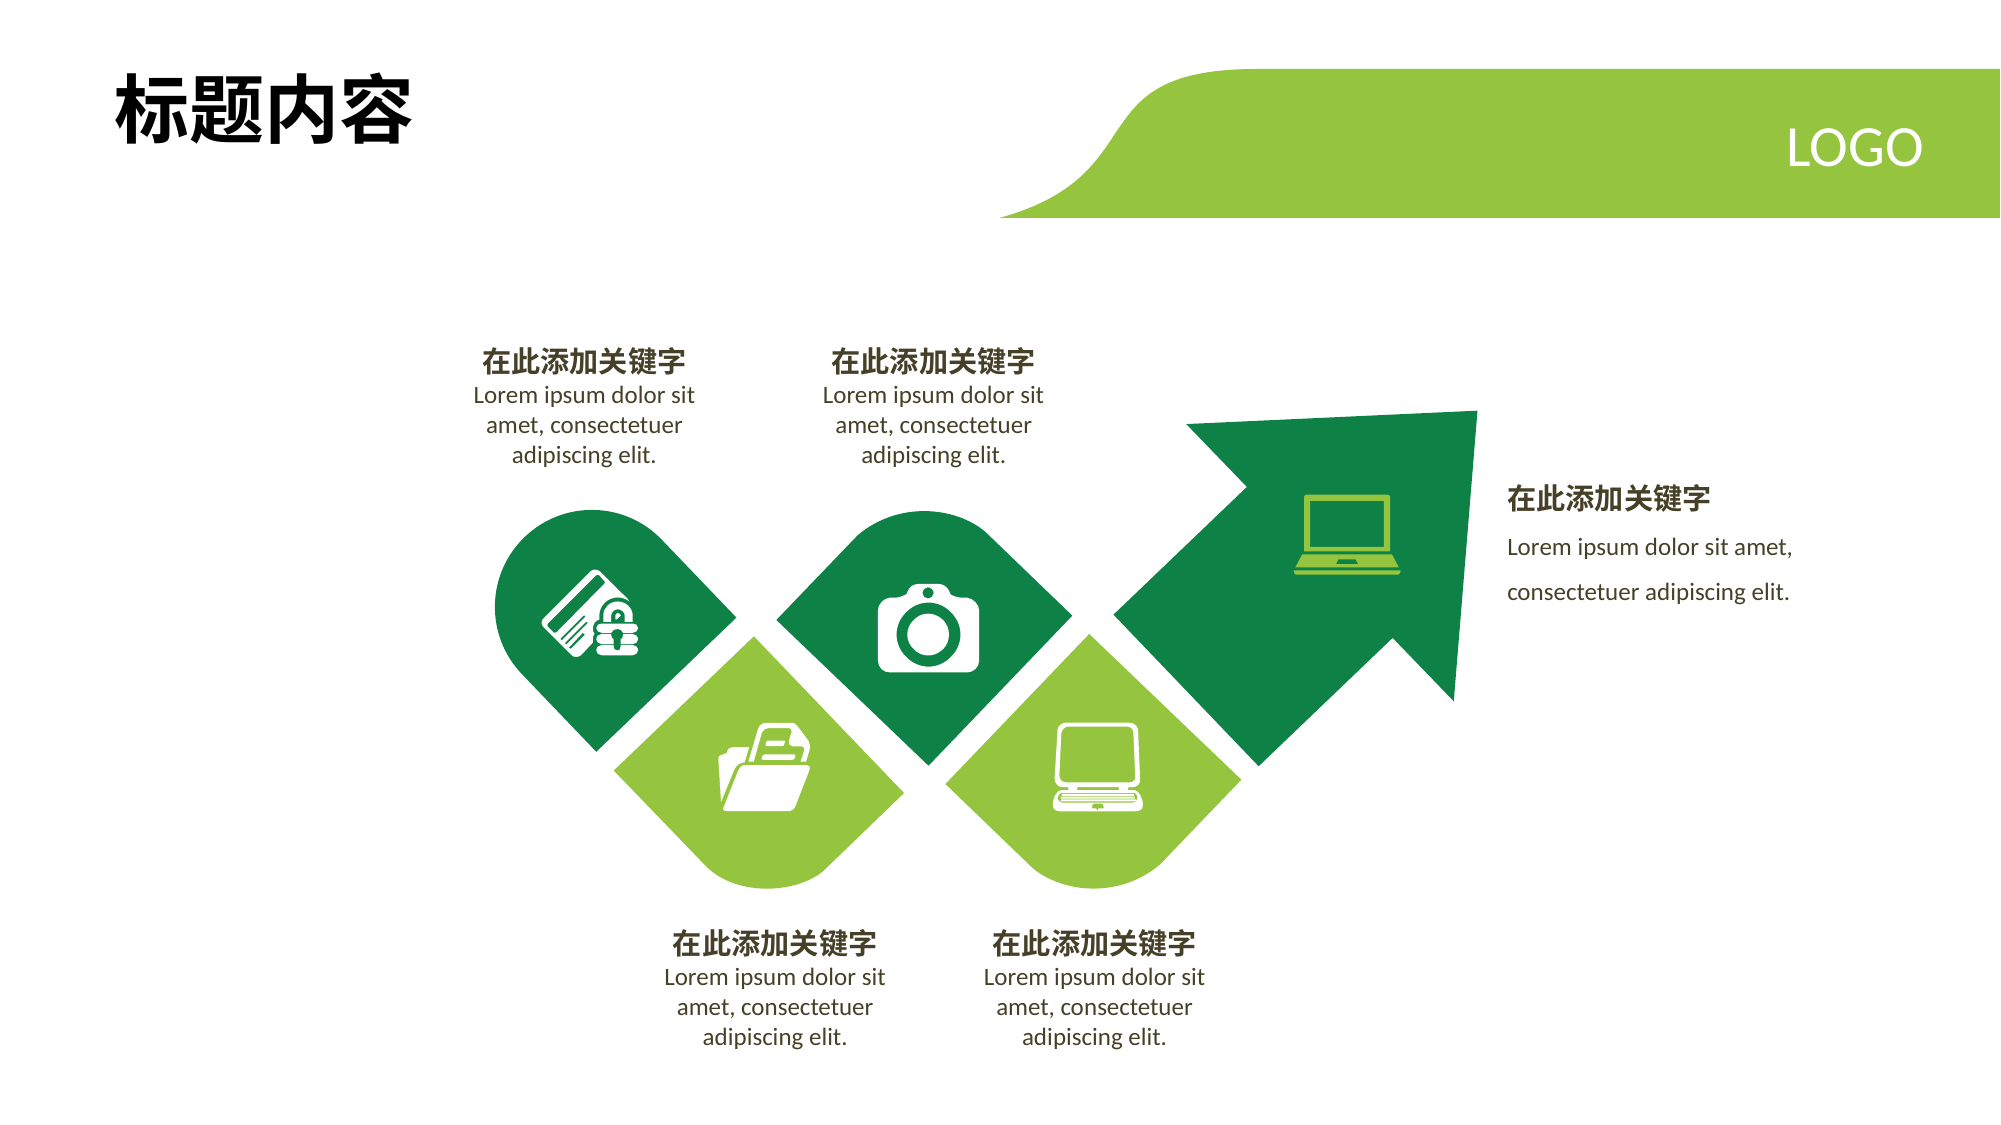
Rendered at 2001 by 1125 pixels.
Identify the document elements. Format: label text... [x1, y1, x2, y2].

text_box [1112, 409, 1479, 768]
text_box 在此添加关键字 Lorem ipsum dolor sit amet, consectetuer adipiscing elit. [945, 915, 1245, 1061]
text_box [1293, 570, 1401, 575]
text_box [717, 722, 811, 812]
text_box 在此添加关键字 Lorem ipsum dolor sit amet, consectetuer adipiscing elit. [784, 333, 1084, 479]
text_box [999, 67, 2000, 219]
text_box [943, 632, 1243, 890]
text_box [1303, 494, 1391, 552]
text_box 在此添加关键字 Lorem ipsum dolor sit amet, consectetuer adipiscing elit. [1487, 452, 1888, 616]
text_box [774, 510, 1074, 768]
text_box 在此添加关键字 Lorem ipsum dolor sit amet, consectetuer adipiscing elit. [435, 333, 734, 479]
text_box [1295, 554, 1399, 568]
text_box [540, 568, 639, 658]
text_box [1052, 722, 1143, 812]
text_box 在此添加关键字 Lorem ipsum dolor sit amet, consectetuer adipiscing elit. [625, 915, 925, 1061]
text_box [877, 583, 980, 673]
text_box [612, 634, 906, 890]
text_box [493, 508, 738, 754]
text_box 标题内容 [99, 54, 430, 160]
text_box LOGO [1771, 100, 1939, 186]
